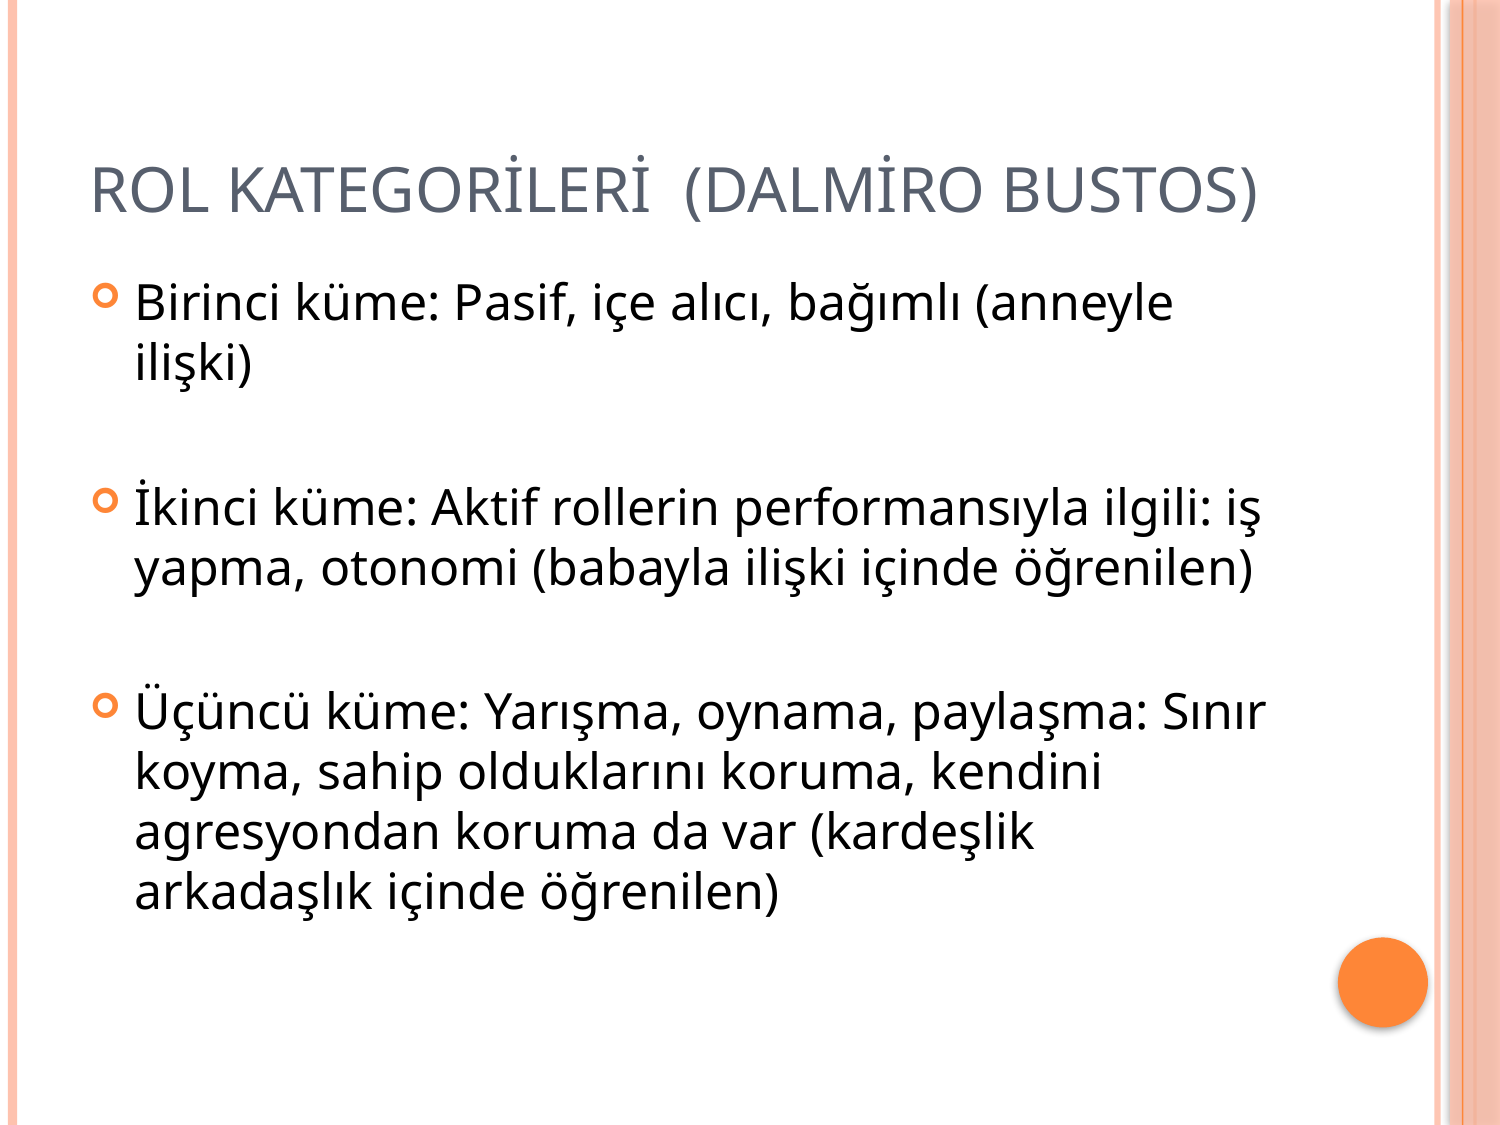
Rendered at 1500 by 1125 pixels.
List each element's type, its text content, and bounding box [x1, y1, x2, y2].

title Rol kategorileri (Dalmiro Bustos) [75, 45, 1300, 233]
list Birinci küme: Pasif, içe alıcı, bağımlı (anneyle ilişki) İkinci küme: Aktif rollerin performansıyla ilgili: iş yapma, otonomi (babayla ilişki içinde öğrenilen) Üçüncü küme: Yarışma, oynama, paylaşma: Sınır koyma, sahip olduklarını koruma, kendini agresyondan koruma da var (kardeşlik arkadaşlık içinde öğrenilen) [75, 262, 1300, 1062]
